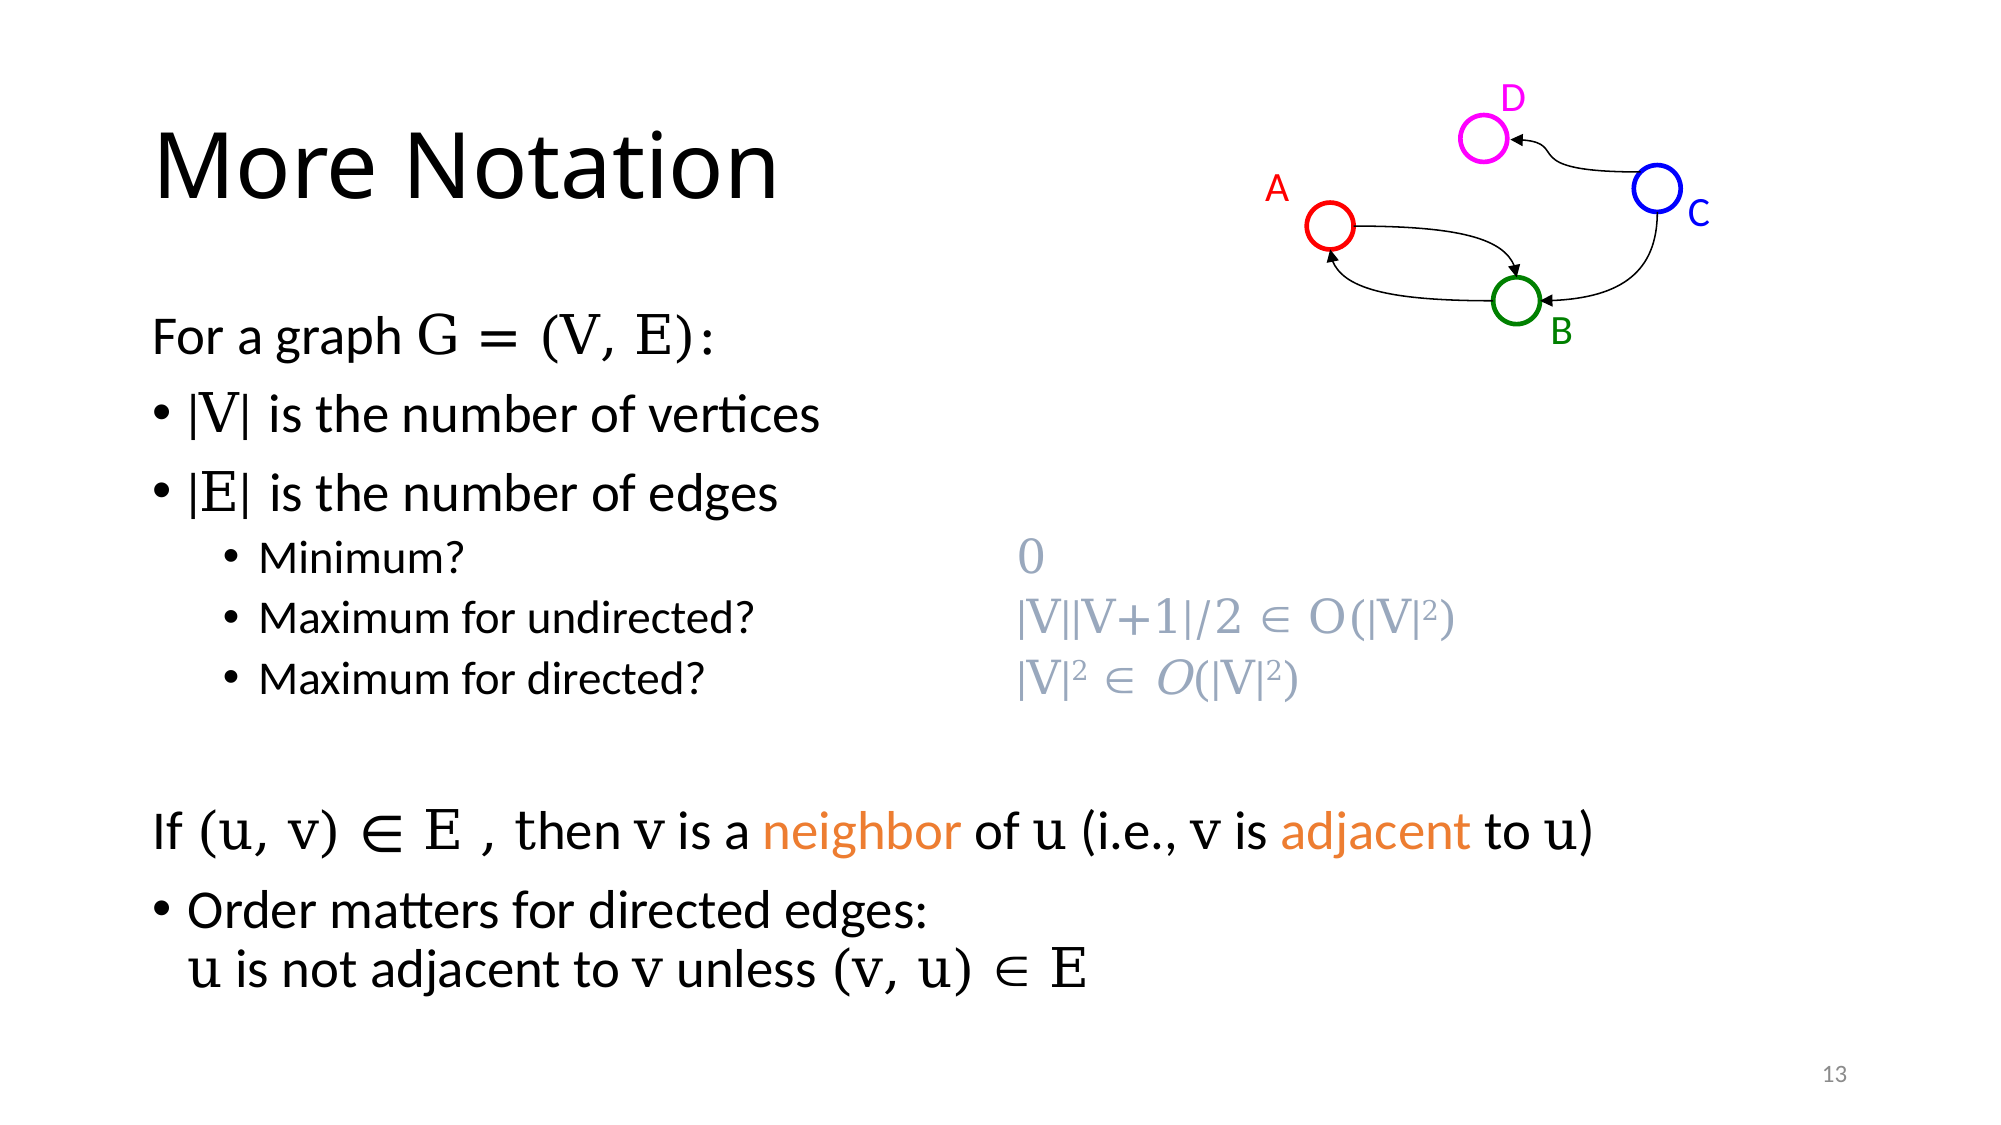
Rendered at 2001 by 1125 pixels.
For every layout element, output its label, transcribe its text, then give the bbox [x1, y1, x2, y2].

list For a graph G = (V, E): |V| is the number of vertices |E| is the number of edges Minimum? 0 Maximum for undirected? |V||V+1|/2  O(|V|2) Maximum for directed? |V|2  O(|V|2) If (u, v) ∊ E , then v is a neighbor of u (i.e., v is adjacent to u) Order matters for directed edges: u is not adjacent to v unless (v, u)  E [137, 299, 1863, 1014]
title More Notation [137, 59, 1863, 278]
slide_number 13 [1412, 1042, 1863, 1103]
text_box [1249, 62, 1726, 361]
